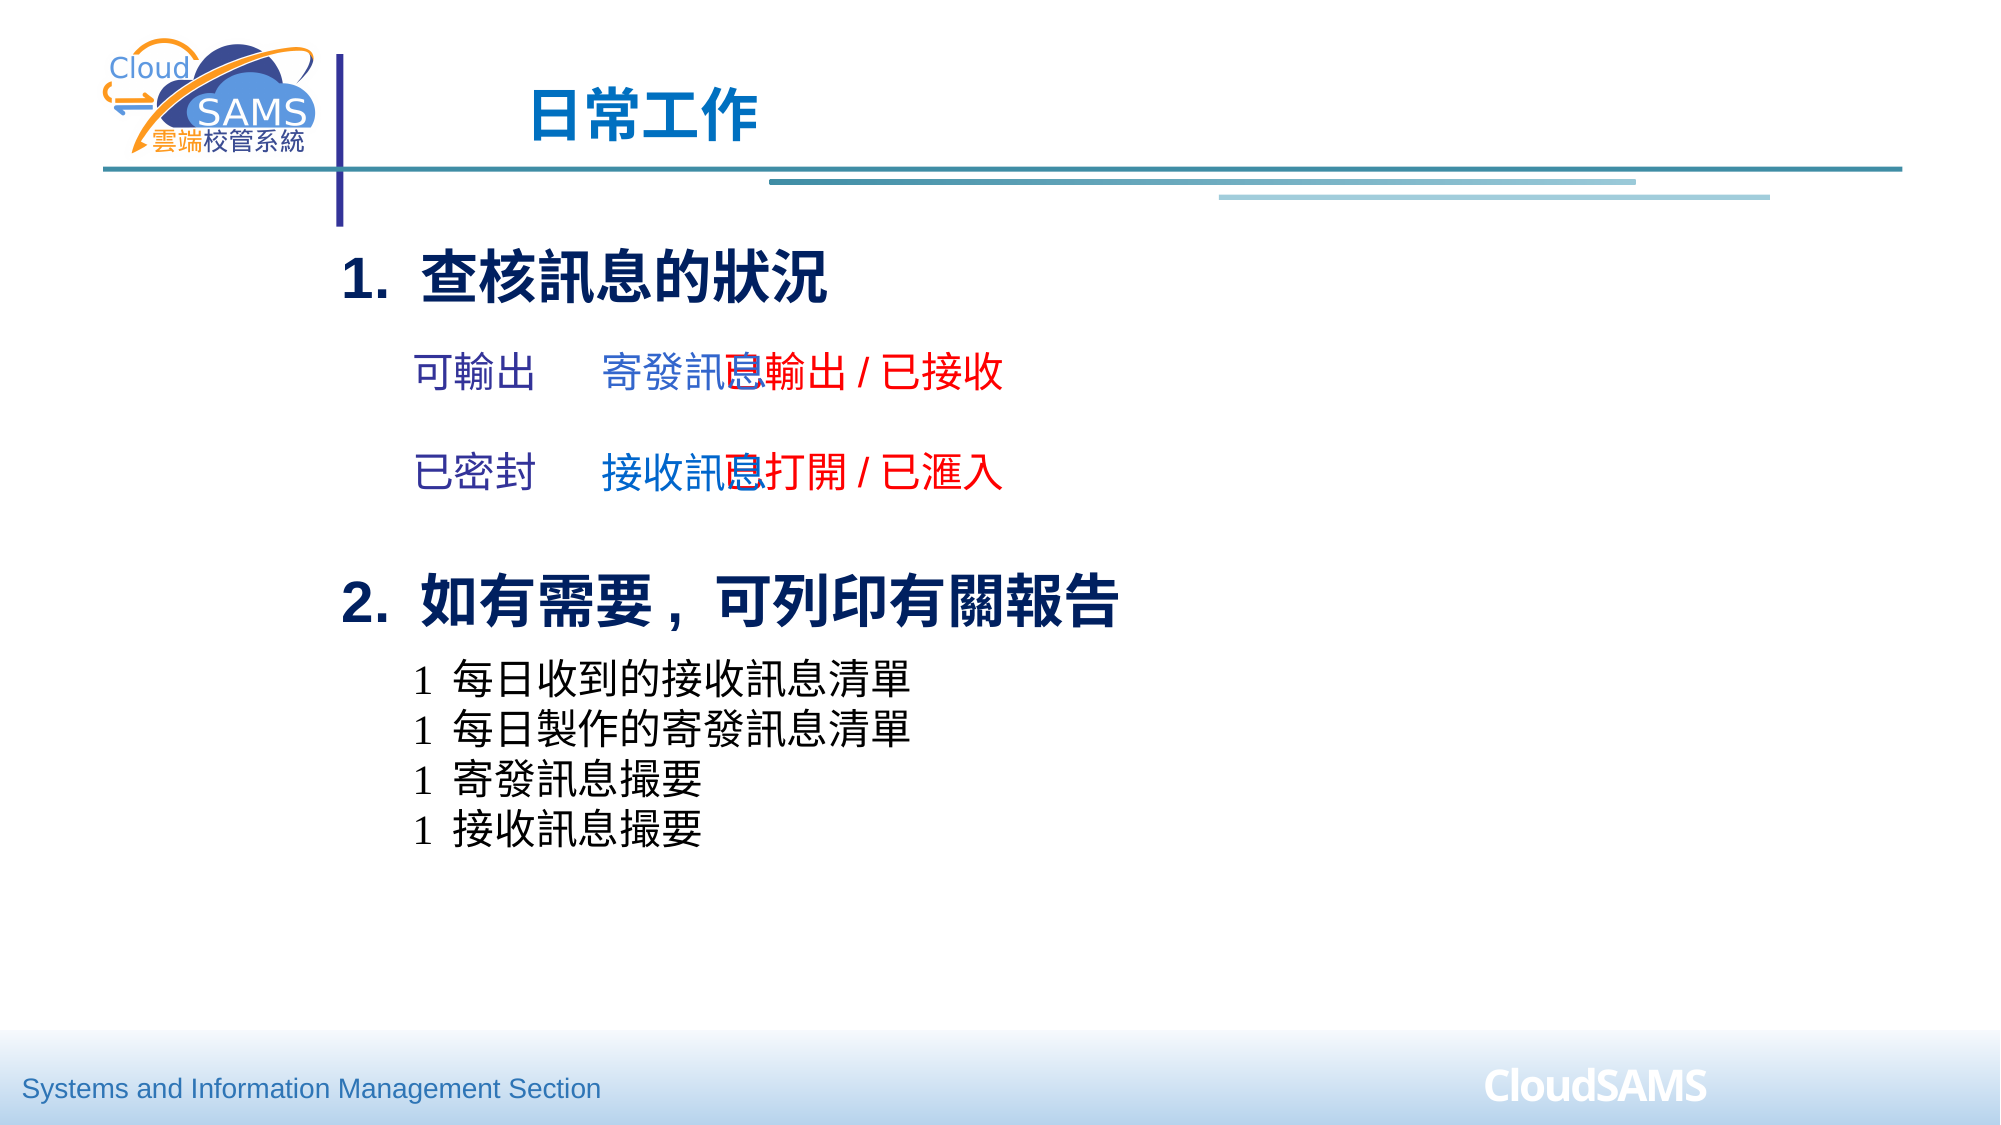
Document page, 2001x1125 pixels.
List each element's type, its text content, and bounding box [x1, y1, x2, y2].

text_box 1. 查核訊息的狀況 [326, 231, 918, 318]
text_box 接收訊息 [586, 439, 811, 505]
text_box 2. 如有需要, 可列印有關報告 [326, 553, 1201, 642]
title 日常工作 [510, 30, 1686, 156]
text_box 可輸出 已輸出/已接收 已密封 已打開/已滙入 [397, 338, 1119, 504]
text_box  每日收到的接收訊息清單  每日製作的寄發訊息清單  寄發訊息撮要  接收訊息撮要 [397, 645, 1426, 911]
text_box 寄發訊息 [586, 338, 800, 404]
picture [87, 7, 349, 175]
